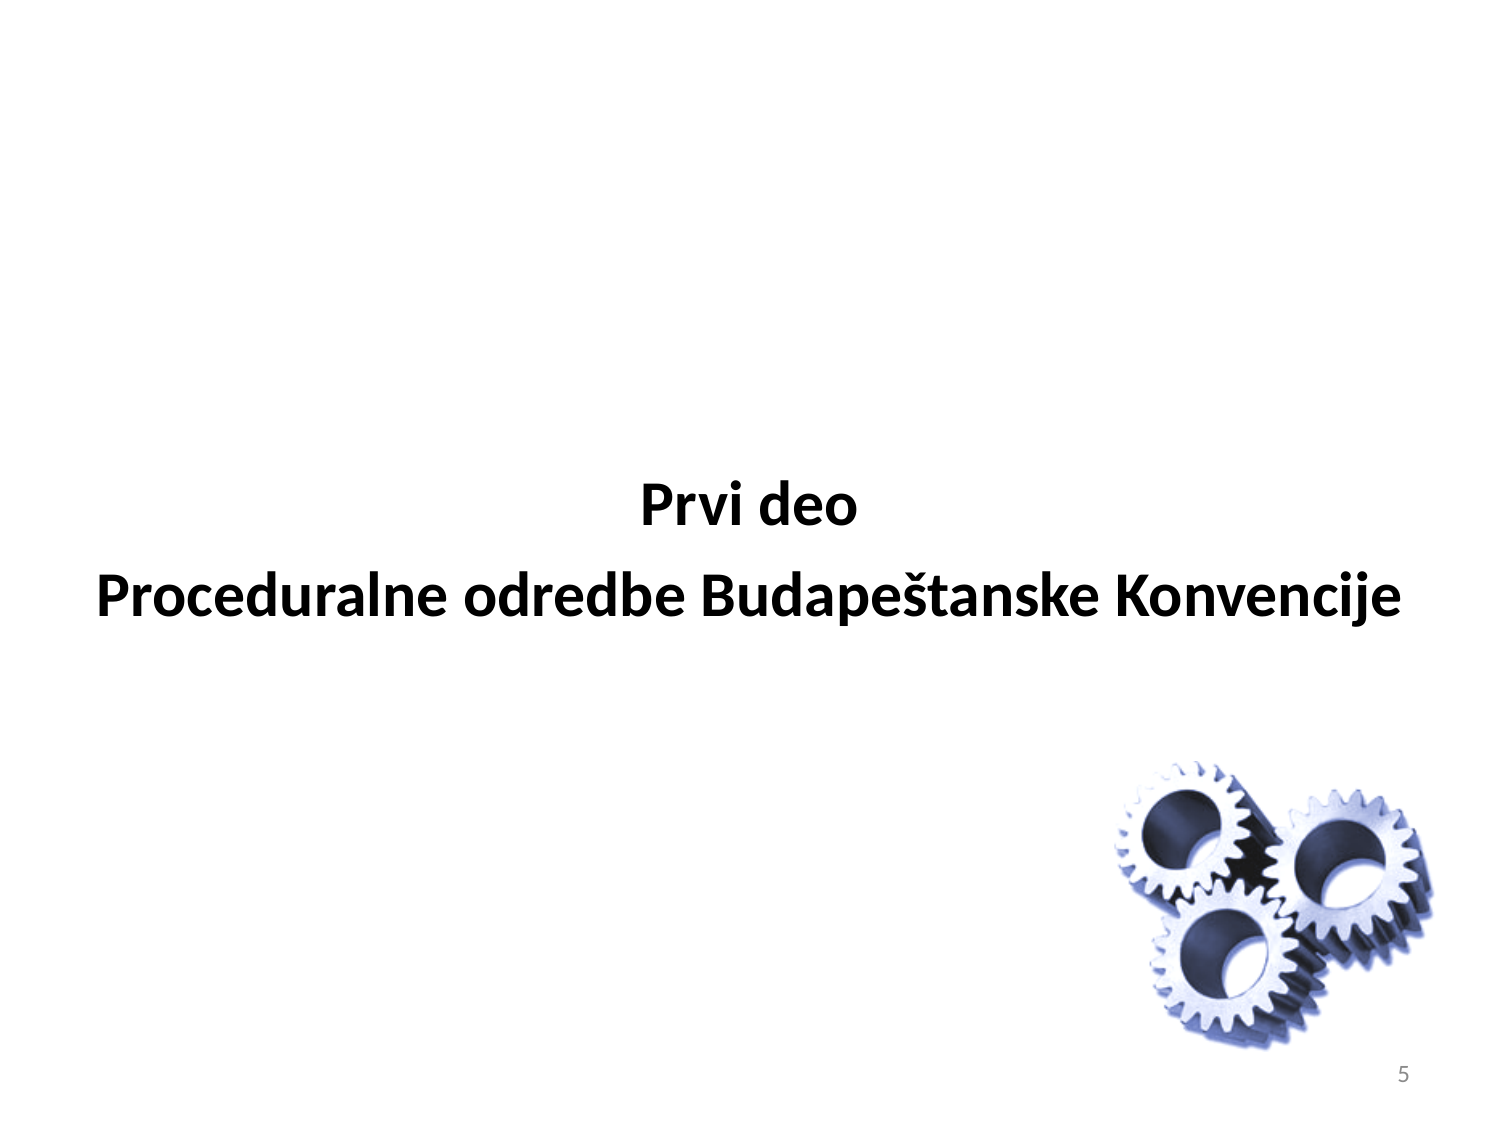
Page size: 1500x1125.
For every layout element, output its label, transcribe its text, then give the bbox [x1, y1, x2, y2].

slide_number 5 [1074, 1042, 1425, 1103]
title Prvi deo Proceduralne odredbe Budapeštanske Konvencije [74, 452, 1426, 641]
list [1112, 761, 1436, 1052]
